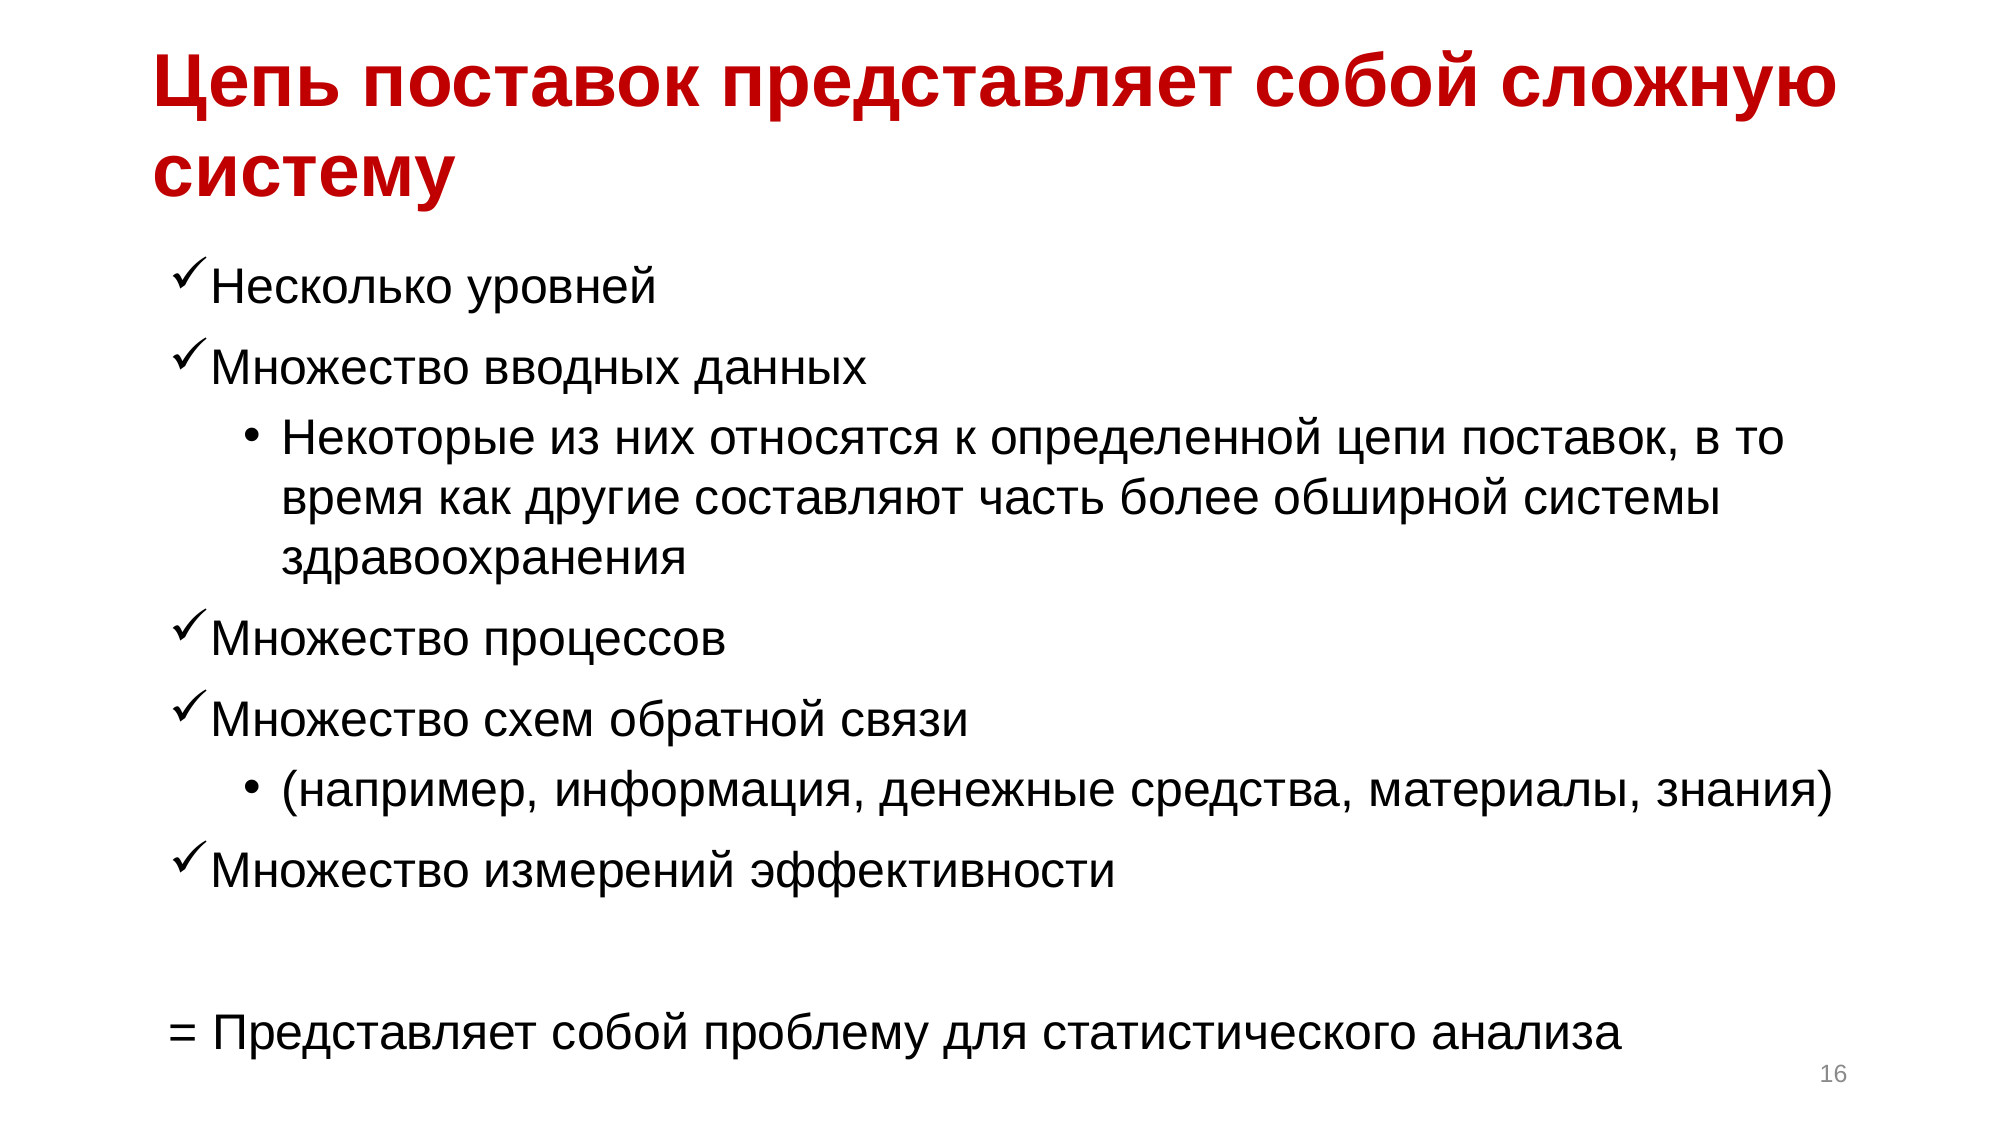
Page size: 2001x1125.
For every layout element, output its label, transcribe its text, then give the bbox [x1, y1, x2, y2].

title Цепь поставок представляет собой сложную систему [137, 22, 1863, 222]
list Несколько уровней Множество вводных данных Некоторые из них относятся к определенной цепи поставок, в то время как другие составляют часть более обширной системы здравоохранения Множество процессов Множество схем обратной связи (например, информация, денежные средства, материалы, знания) Множество измерений эффективности = Представляет собой проблему для статистического анализа [153, 245, 1903, 1079]
slide_number 16 [1412, 1042, 1863, 1103]
